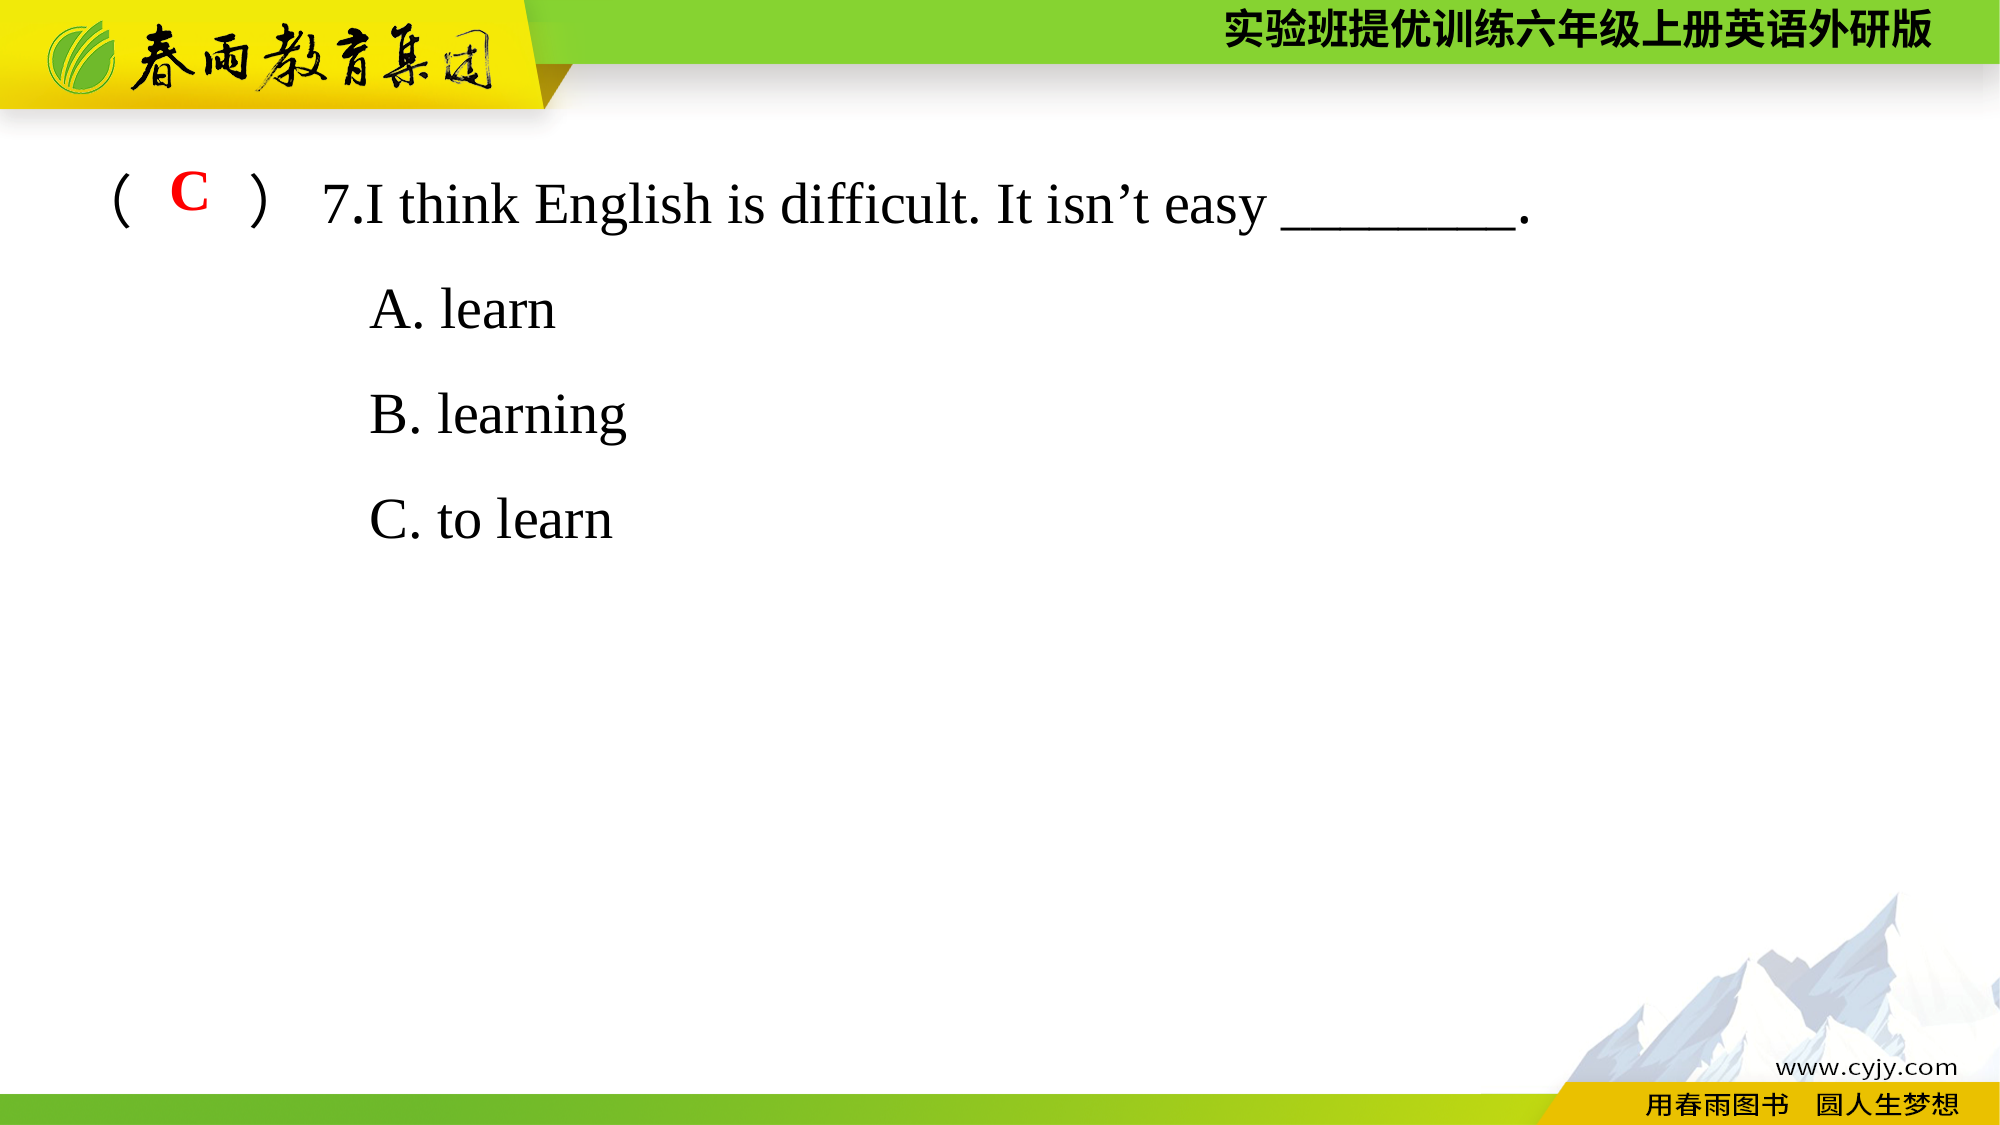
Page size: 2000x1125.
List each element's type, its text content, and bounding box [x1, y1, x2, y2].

list （ ）7.I think English is difficult. It isn’t easy ________. A. learn B. learning C. to learn [59, 122, 1944, 549]
text_box C [154, 144, 227, 230]
picture [0, 0, 2000, 1125]
